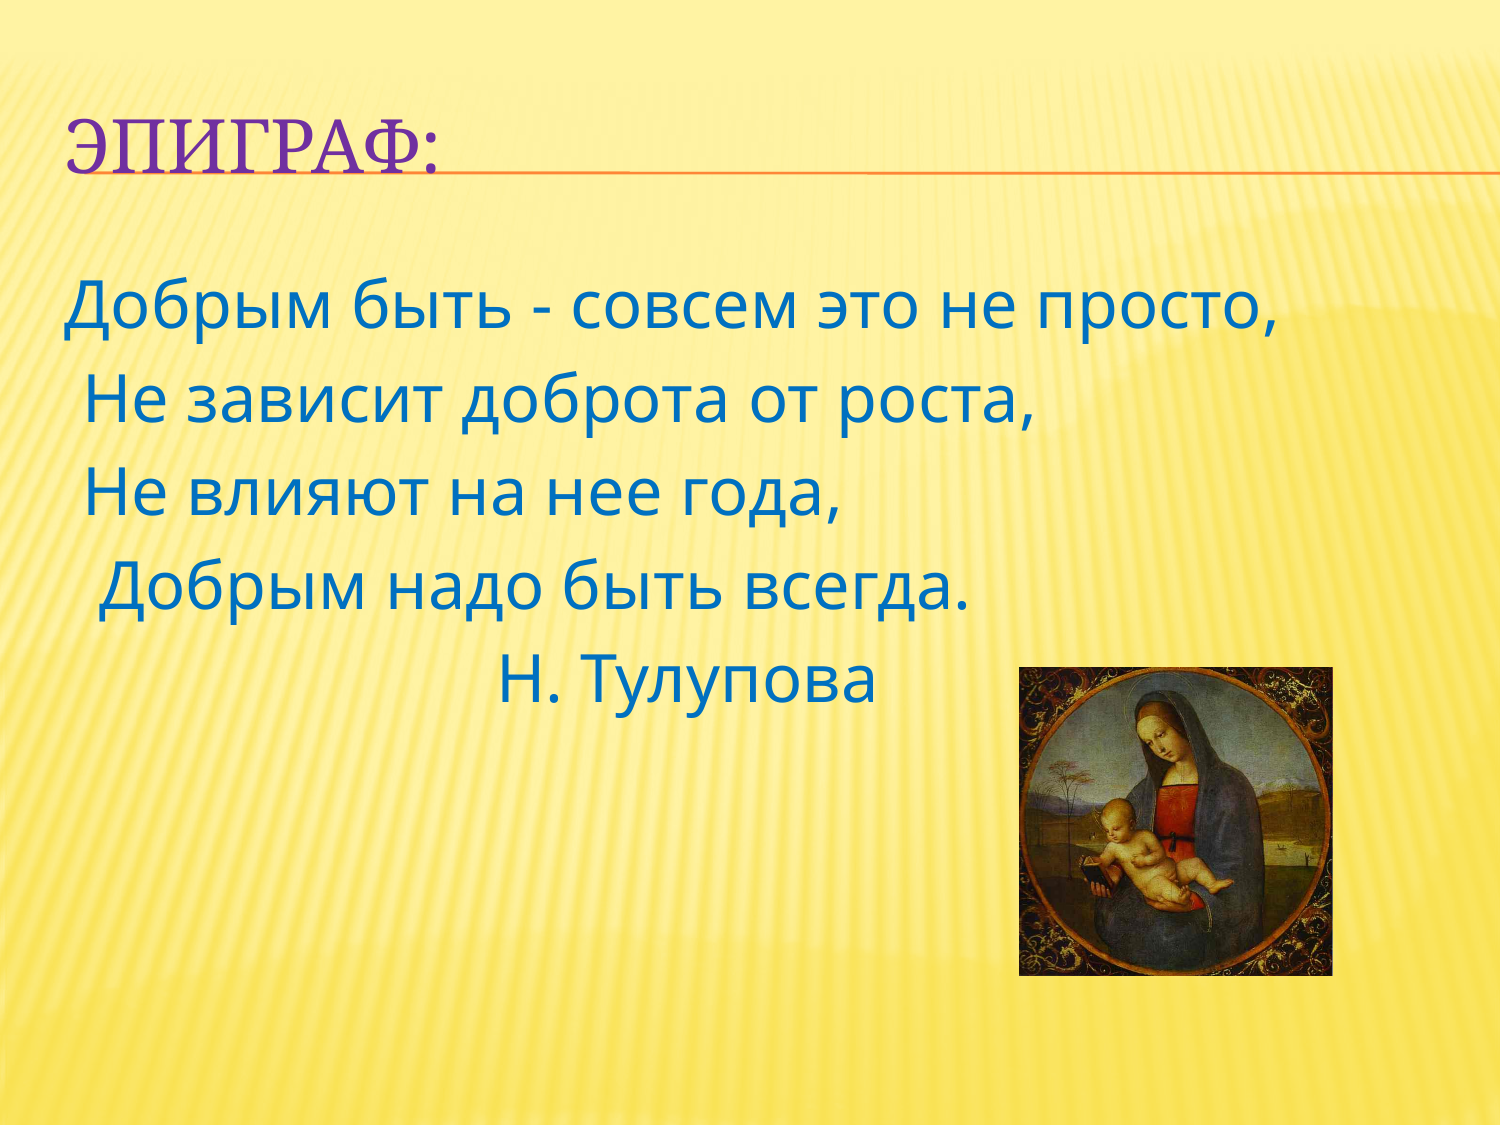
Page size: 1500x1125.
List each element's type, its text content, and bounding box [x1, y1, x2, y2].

list Добрым быть - совсем это не просто, Не зависит доброта от роста, Не влияют на нее года, Добрым надо быть всегда. Н. Тулупова [50, 254, 1475, 998]
title Эпиграф: [50, 75, 1475, 213]
picture [1019, 667, 1334, 977]
